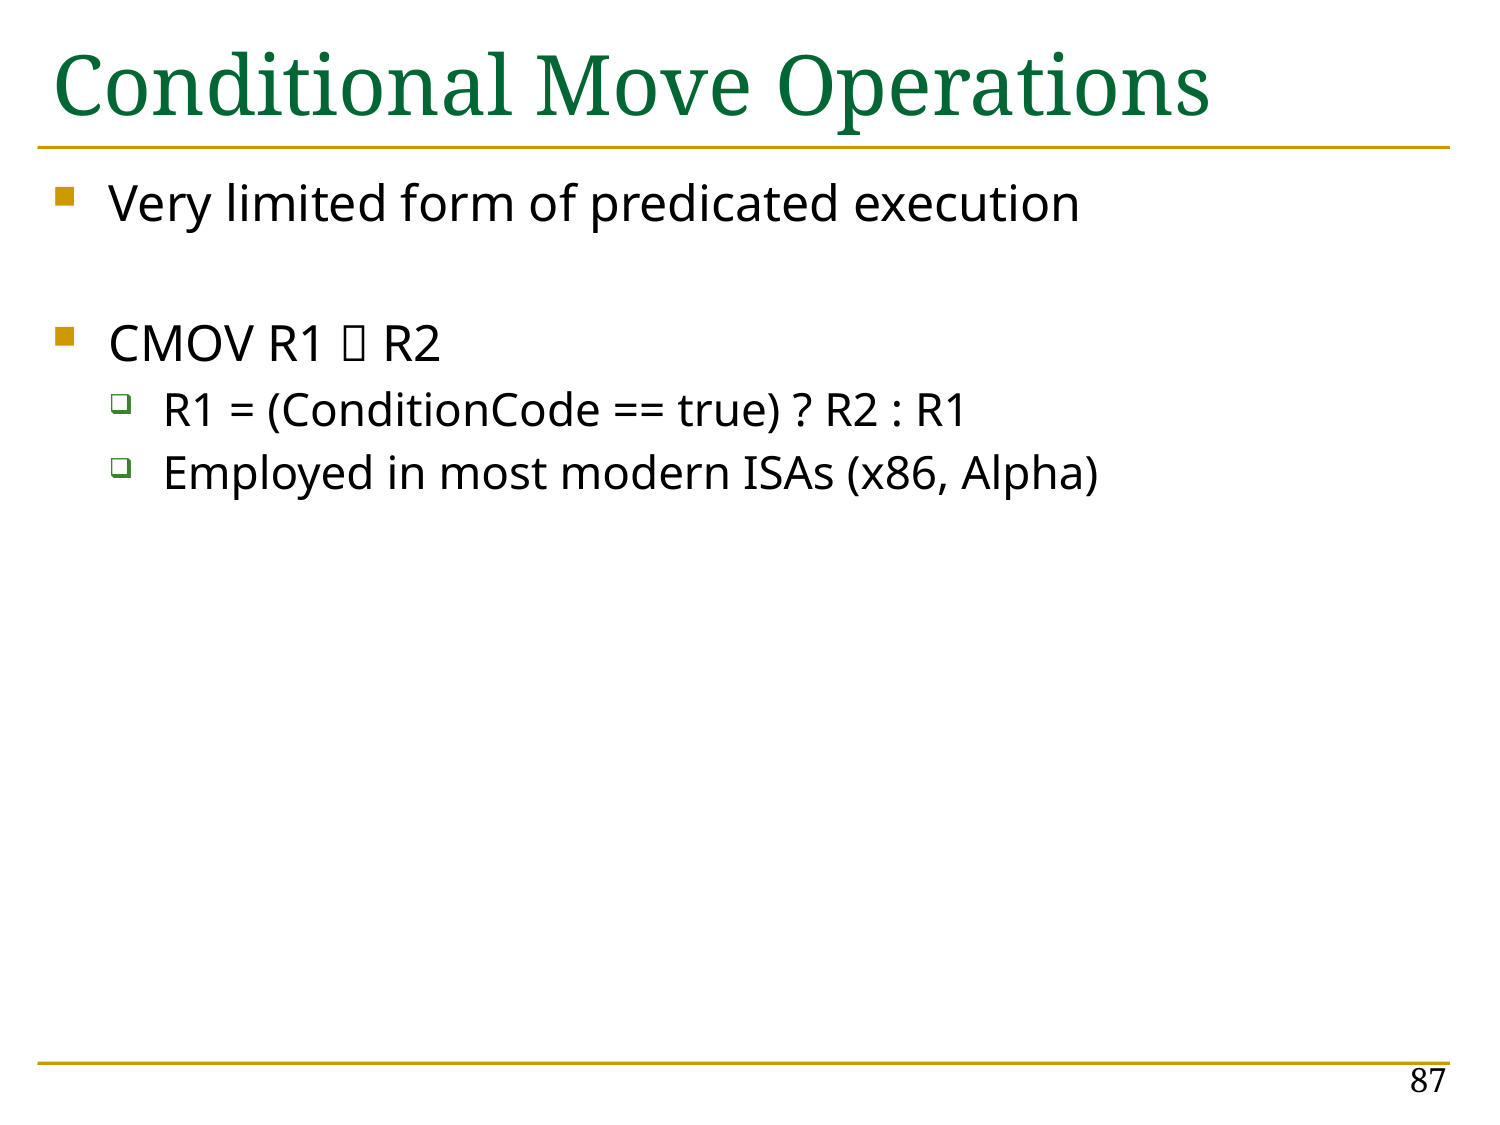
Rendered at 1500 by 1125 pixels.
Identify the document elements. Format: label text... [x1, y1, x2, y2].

list Very limited form of predicated execution CMOV R1  R2 R1 = (ConditionCode == true) ? R2 : R1 Employed in most modern ISAs (x86, Alpha) [37, 163, 1450, 1016]
title Conditional Move Operations [37, 24, 1450, 163]
slide_number 87 [1111, 1036, 1462, 1112]
